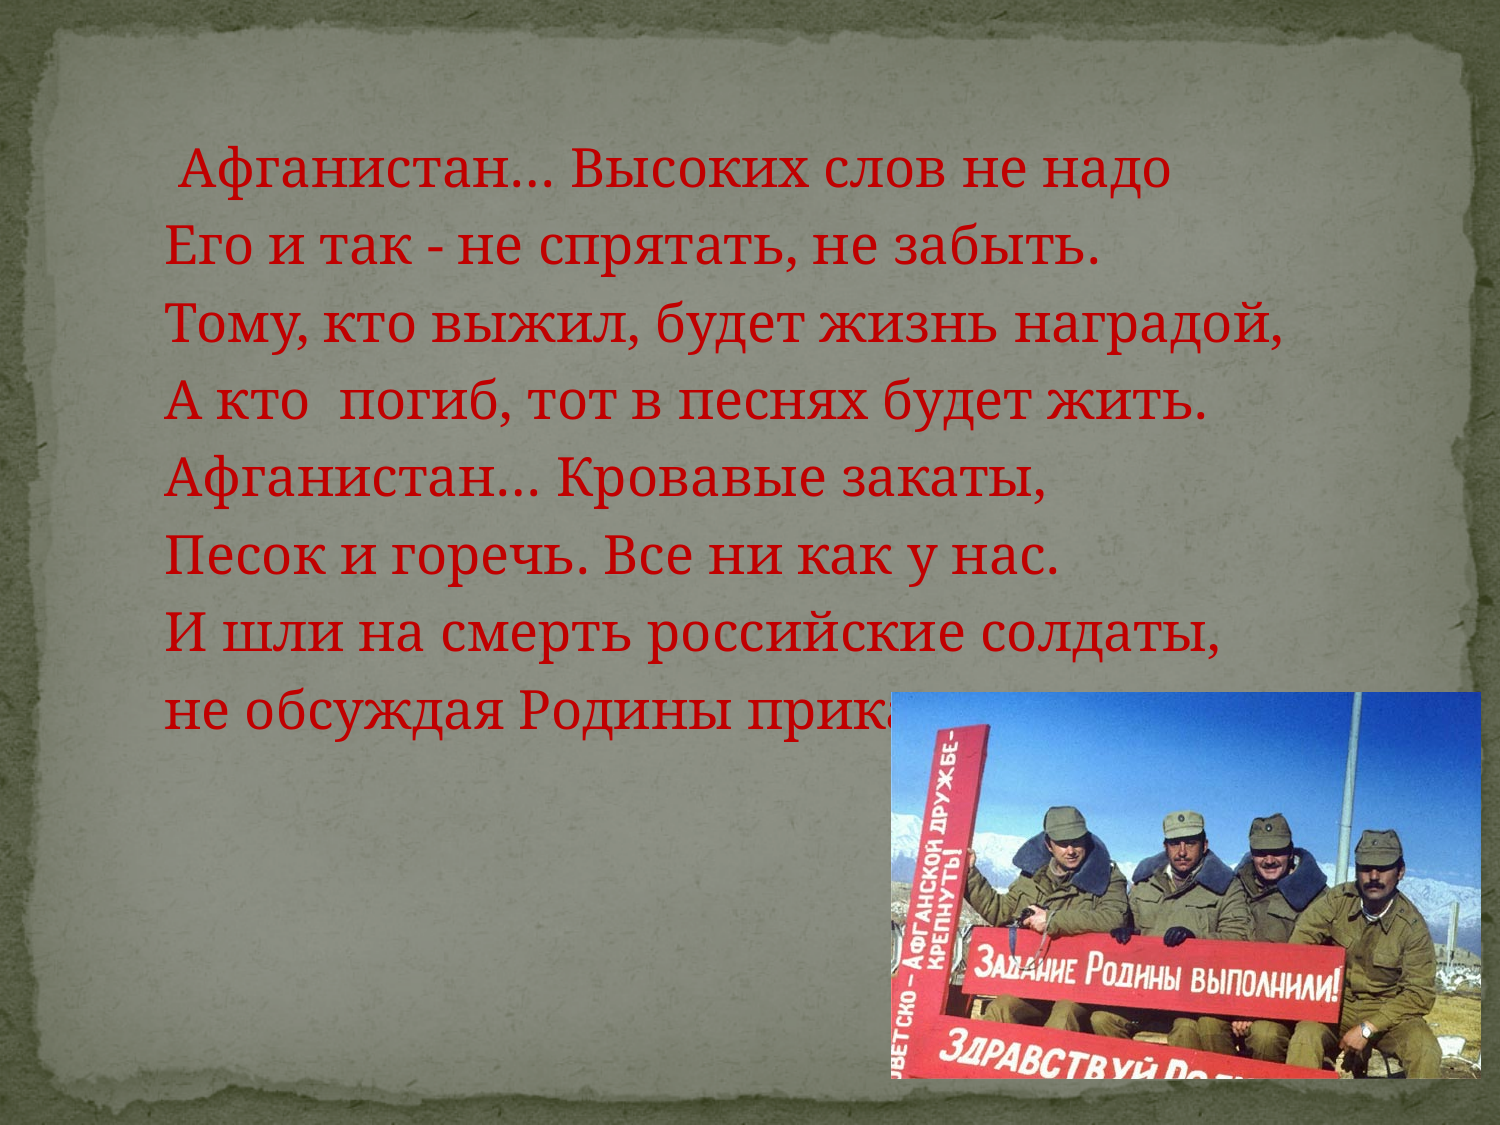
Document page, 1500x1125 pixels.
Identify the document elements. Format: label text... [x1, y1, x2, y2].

list Афганистан… Высоких слов не надо Его и так - не спрятать, не забыть. Тому, кто выжил, будет жизнь наградой, А кто погиб, тот в песнях будет жить. Афганистан… Кровавые закаты, Песок и горечь. Все ни как у нас. И шли на смерть российские солдаты, не обсуждая Родины приказ. [150, 125, 1500, 876]
picture [891, 692, 1481, 1079]
